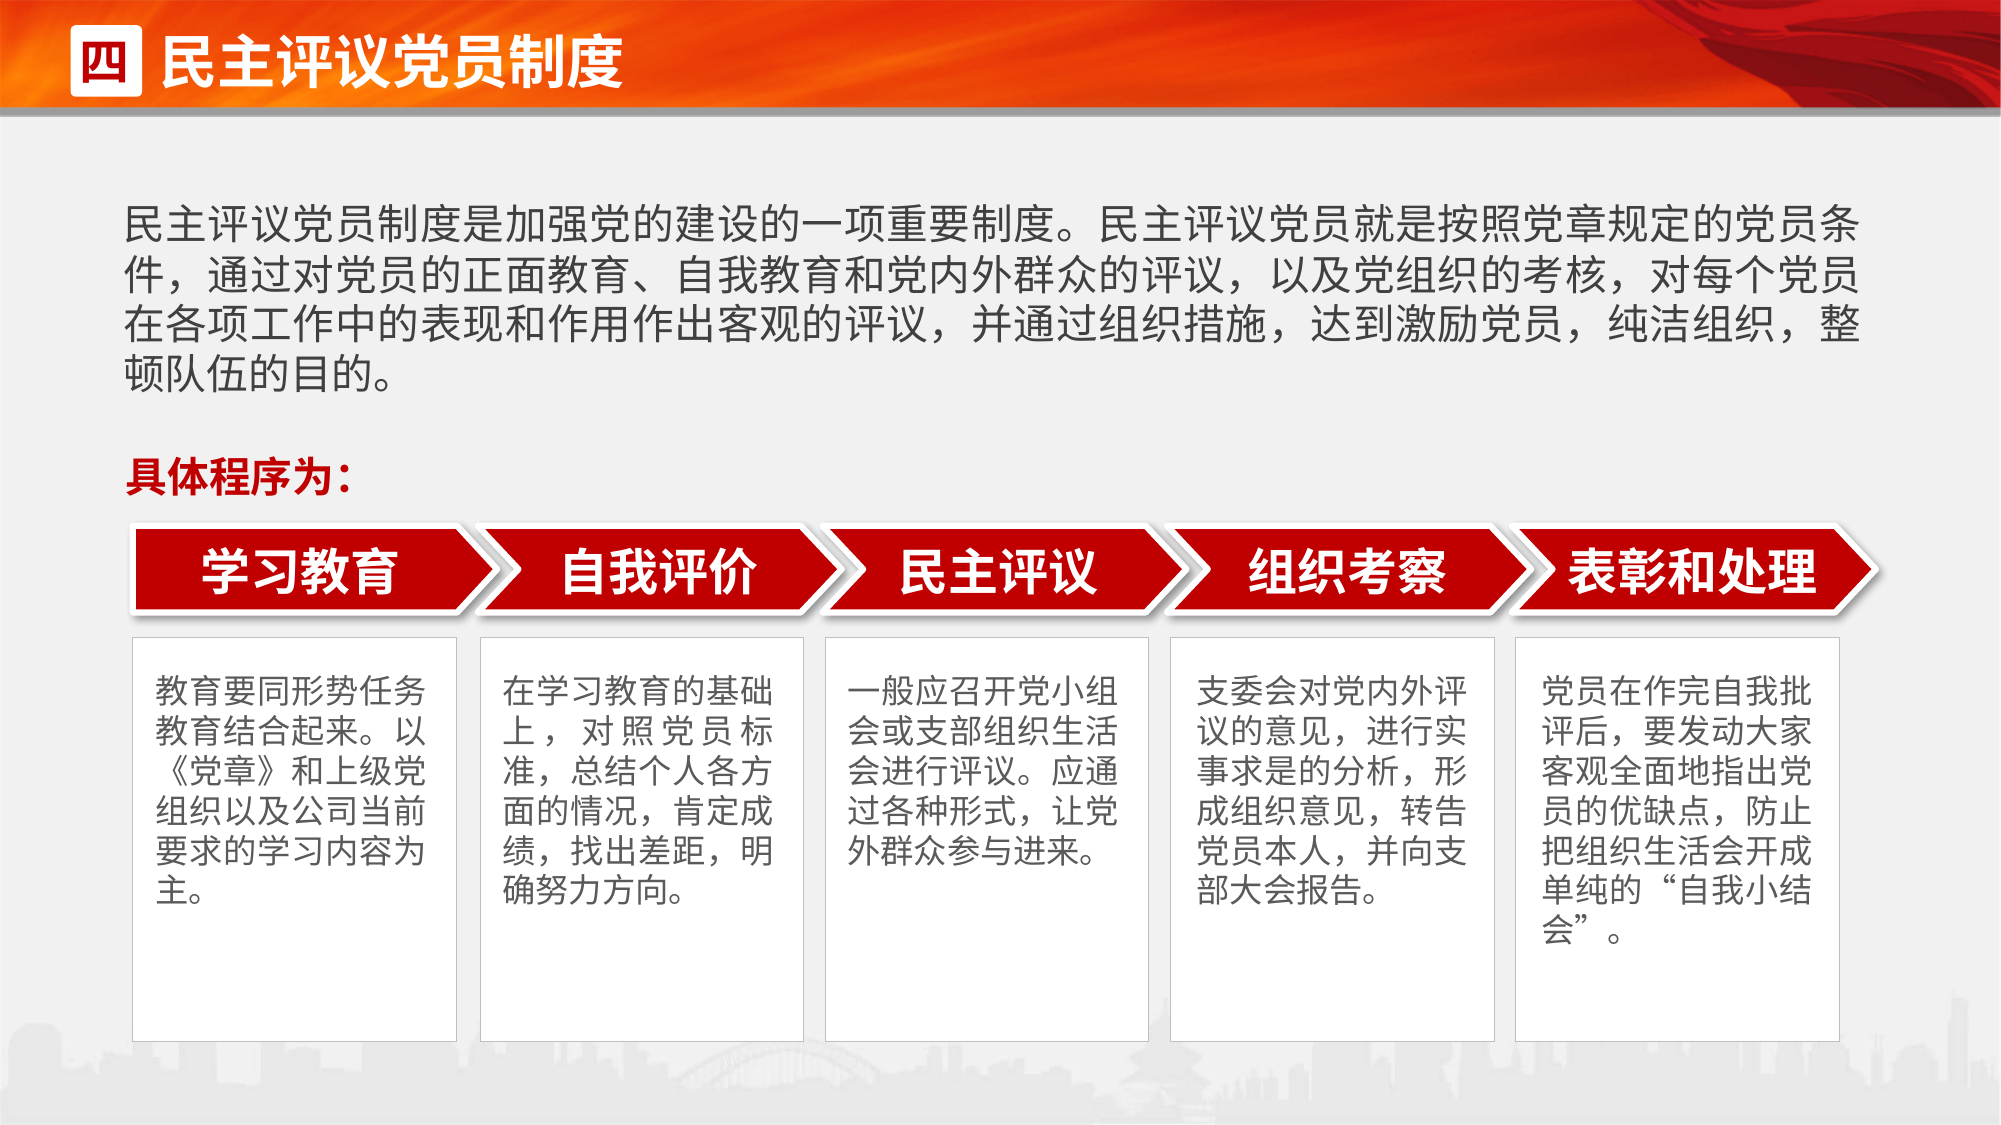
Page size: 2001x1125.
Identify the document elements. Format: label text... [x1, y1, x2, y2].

text_box 四 [64, 22, 145, 98]
text_box 一般应召开党小组会或支部组织生活会进行评议。应通过各种形式，让党外群众参与进来。 [832, 662, 1134, 878]
text_box 具体程序为： [110, 443, 392, 508]
picture [0, 0, 2001, 1125]
text_box [132, 525, 498, 613]
text_box [480, 637, 804, 1042]
text_box 表彰和处理 [1552, 532, 1832, 608]
text_box 民主评议党员制度是加强党的建设的一项重要制度。民主评议党员就是按照党章规定的党员条件，通过对党员的正面教育、自我教育和党内外群众的评议，以及党组织的考核，对每个党员在各项工作中的表现和作用作出客观的评议，并通过组织措施，达到激励党员，纯洁组织，整顿队伍的目的。 [108, 190, 1876, 406]
text_box [1511, 525, 1876, 613]
text_box [477, 525, 842, 613]
text_box 民主评议 [883, 532, 1114, 608]
text_box [1515, 637, 1840, 1042]
text_box 民主评议党员制度 [144, 18, 954, 103]
text_box 自我评价 [543, 532, 774, 608]
text_box [825, 637, 1149, 1042]
text_box 在学习教育的基础上，对照党员标准，总结个人各方面的情况，肯定成绩，找出差距，明确努力方向。 [487, 662, 789, 917]
text_box 组织考察 [1233, 532, 1463, 608]
text_box [822, 525, 1187, 613]
text_box 学习教育 [185, 532, 416, 608]
text_box [1170, 637, 1495, 1042]
text_box [132, 637, 457, 1042]
text_box [1166, 525, 1532, 613]
text_box 党员在作完自我批评后，要发动大家客观全面地指出党员的优缺点，防止把组织生活会开成单纯的“自我小结会”。 [1526, 662, 1828, 957]
text_box 支委会对党内外评议的意见，进行实事求是的分析，形成组织意见，转告党员本人，并向支部大会报告。 [1181, 662, 1483, 917]
text_box 教育要同形势任务教育结合起来。以《党章》和上级党组织以及公司当前要求的学习内容为主。 [140, 662, 442, 917]
